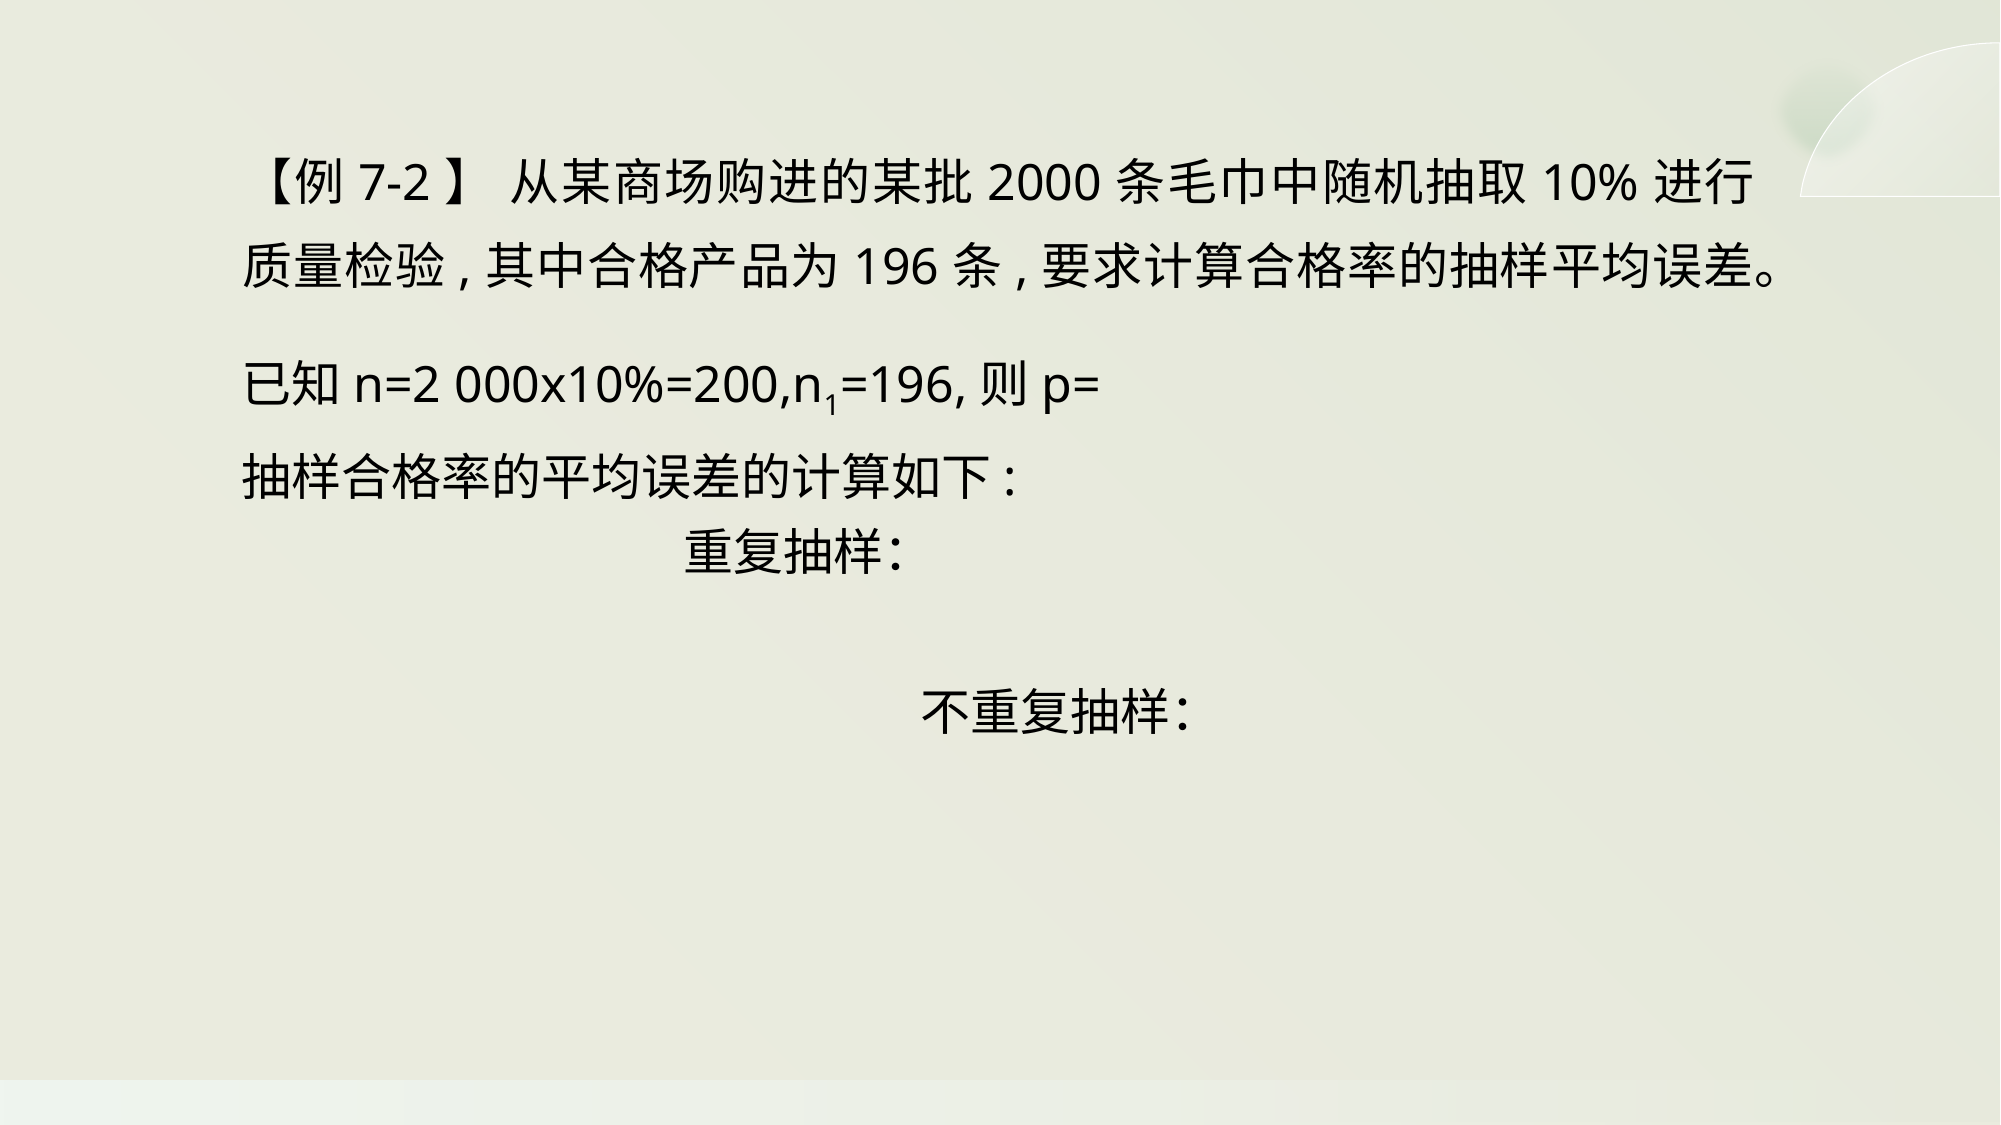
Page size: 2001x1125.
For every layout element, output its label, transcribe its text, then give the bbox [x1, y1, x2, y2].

text_box 【例7-2】 从某商场购进的某批2000条毛巾中随机抽取10%进行质量检验,其中合格产品为196条,要求计算合格率的抽样平均误差。 [227, 119, 1770, 349]
